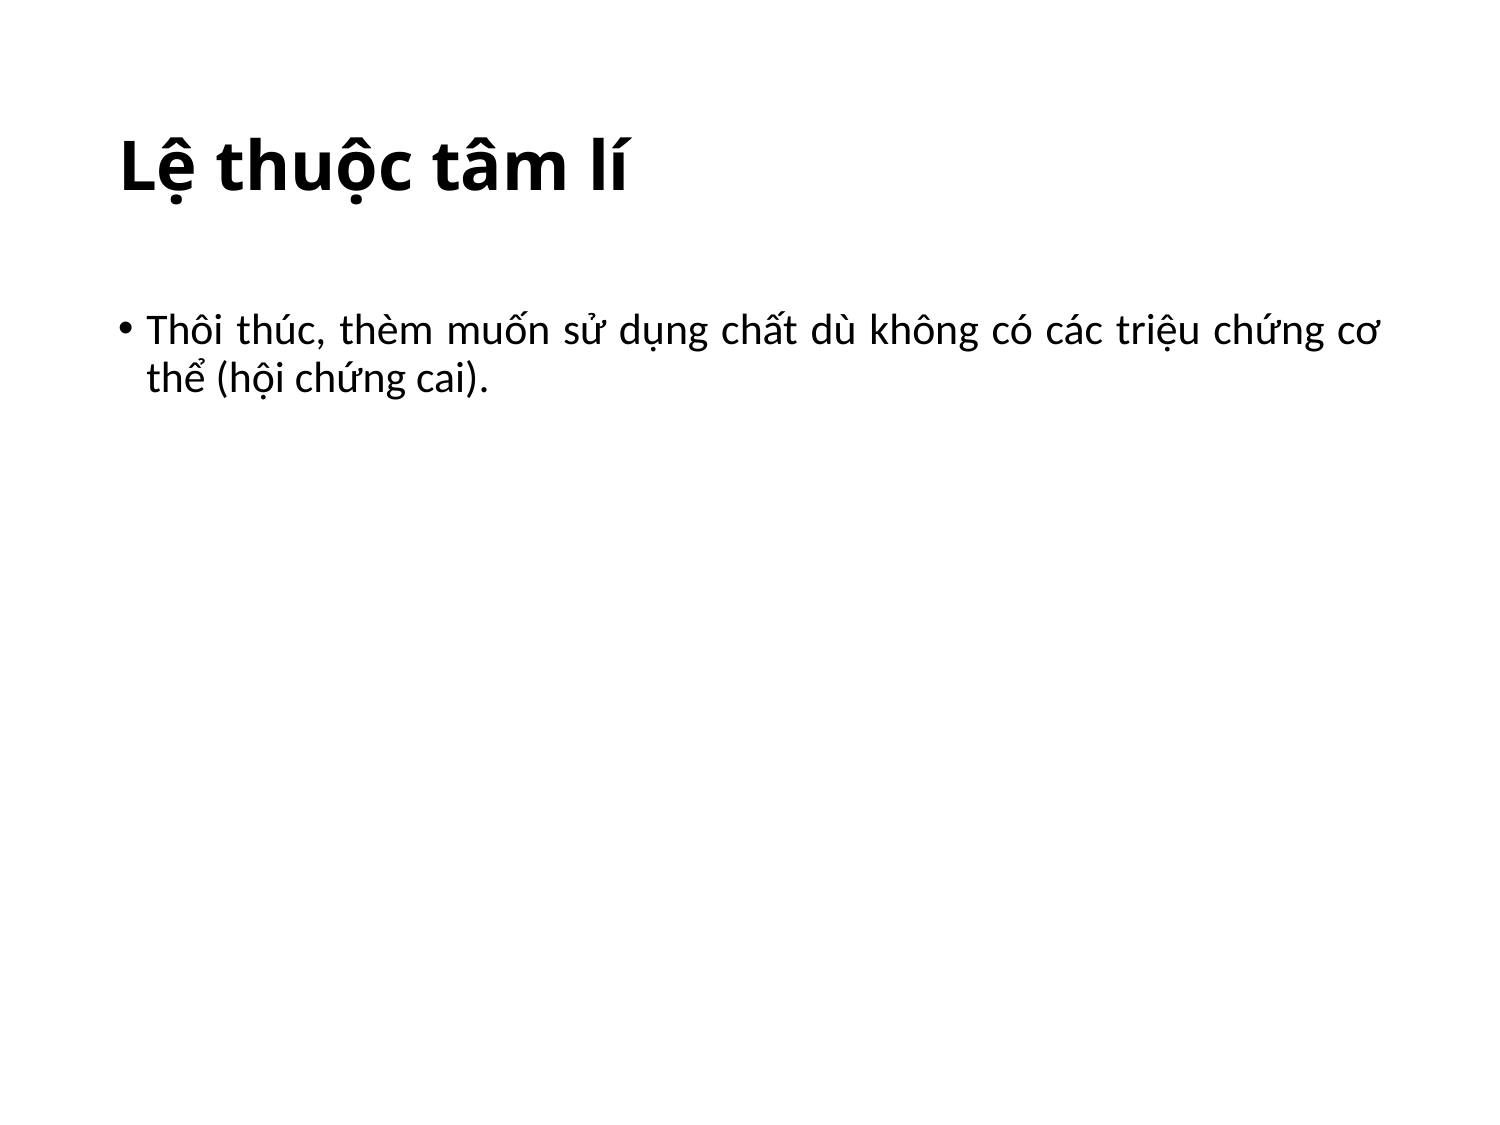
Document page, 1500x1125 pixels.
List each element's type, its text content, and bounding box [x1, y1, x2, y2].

title Lệ thuộc tâm lí [103, 59, 1397, 278]
list Thôi thúc, thèm muốn sử dụng chất dù không có các triệu chứng cơ thể (hội chứng cai). [103, 299, 1397, 1014]
